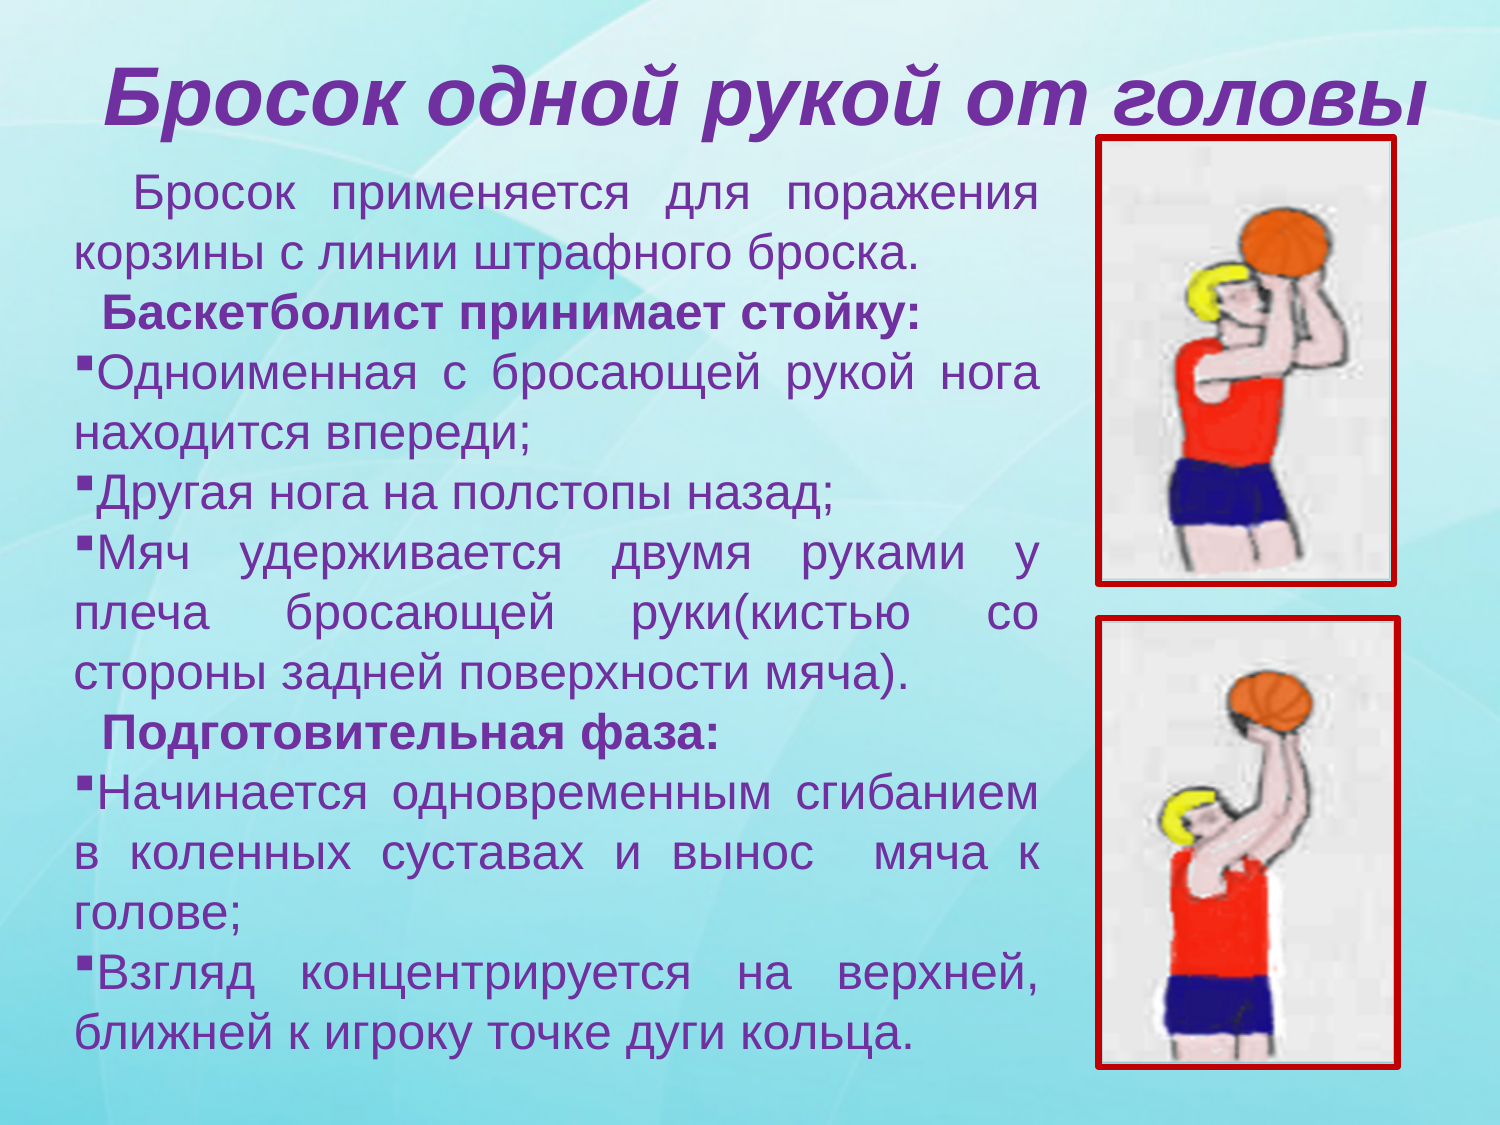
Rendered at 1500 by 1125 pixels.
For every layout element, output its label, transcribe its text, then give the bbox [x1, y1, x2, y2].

text_box Бросок одной рукой от головы [89, 35, 1445, 150]
picture [0, 0, 1500, 1125]
text_box Бросок применяется для поражения корзины с линии штрафного броска. Баскетболист принимает стойку: Одноименная с бросающей рукой нога находится впереди; Другая нога на полстопы назад; Мяч удерживается двумя руками у плеча бросающей руки(кистью со стороны задней поверхности мяча). Подготовительная фаза: Начинается одновременным сгибанием в коленных суставах и вынос мяча к голове; Взгляд концентрируется на верхней, ближней к игроку точке дуги кольца. [58, 152, 1055, 1068]
